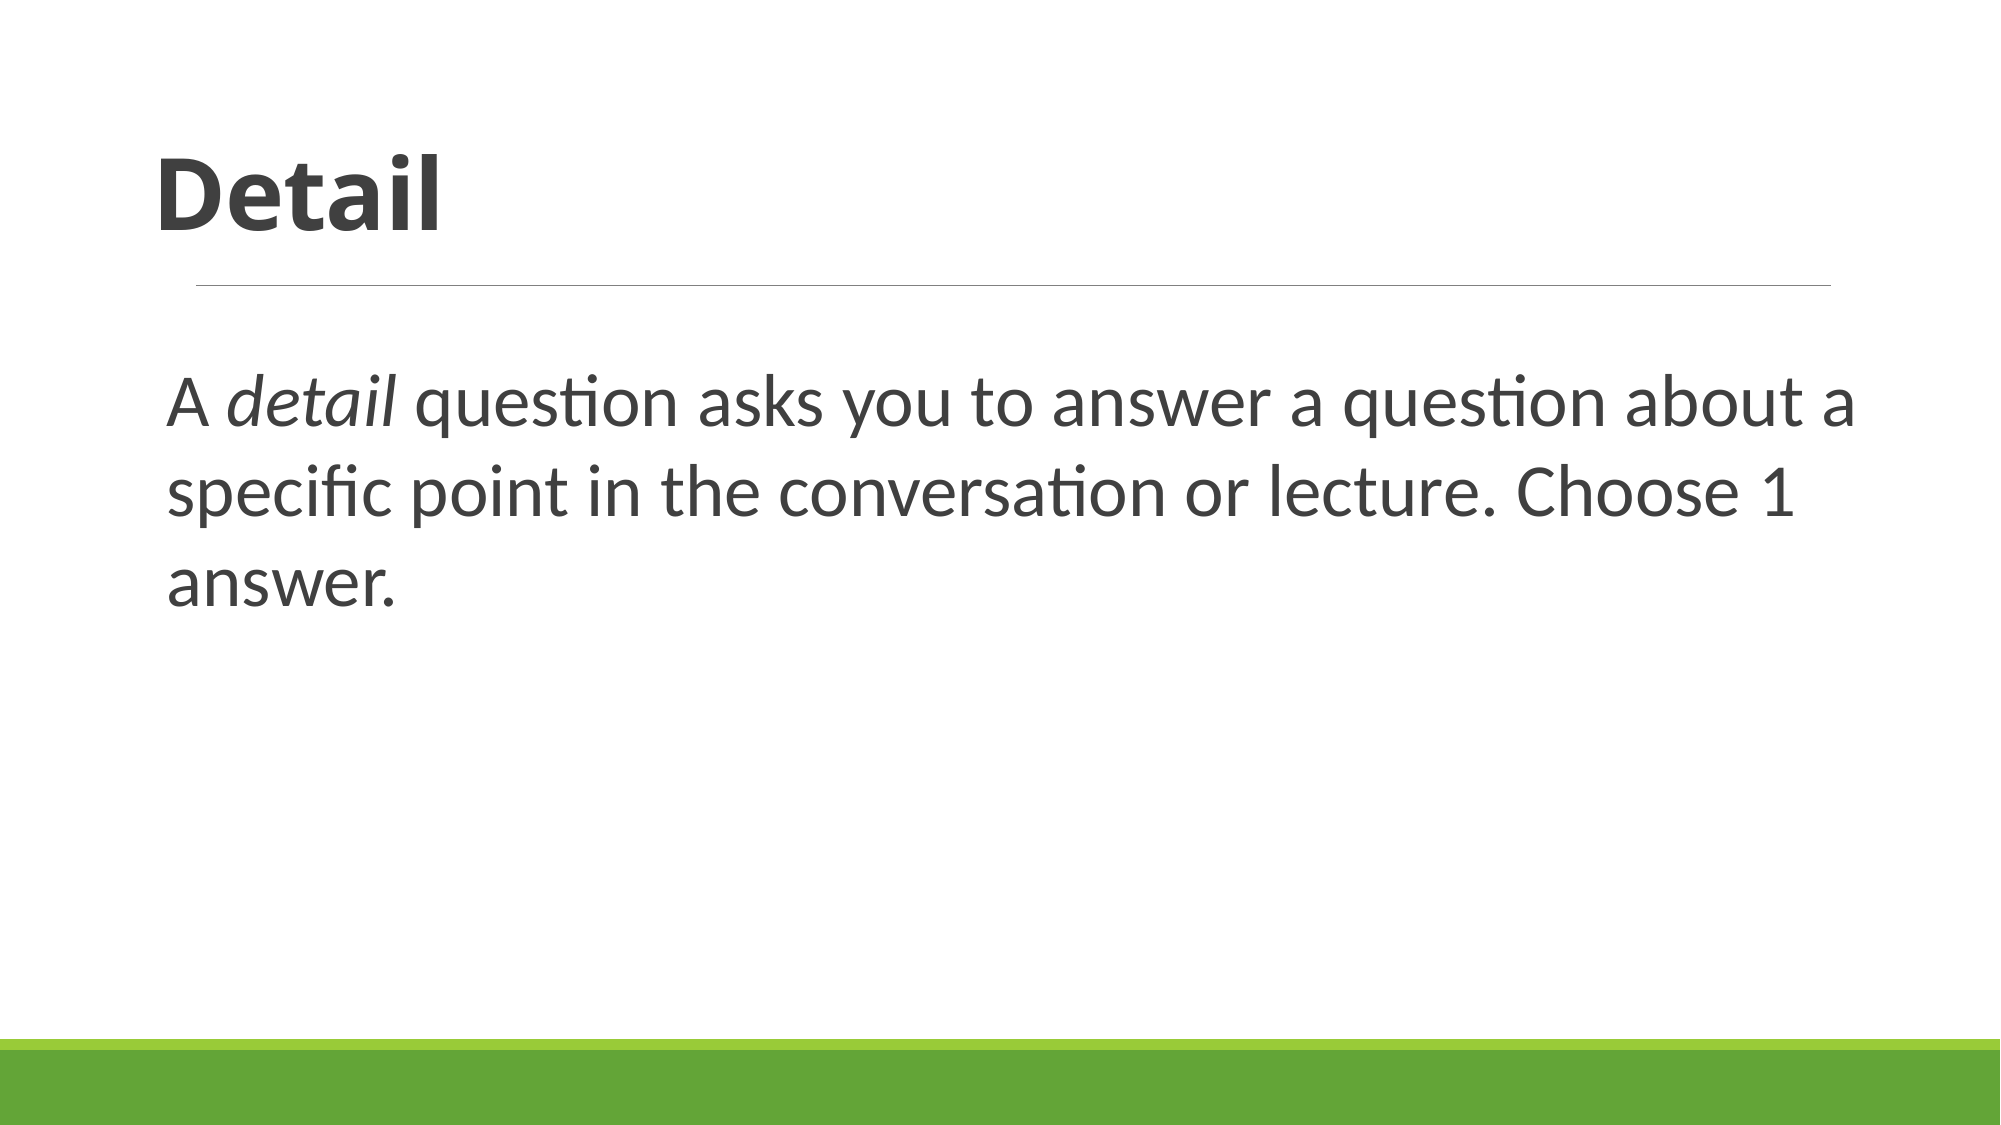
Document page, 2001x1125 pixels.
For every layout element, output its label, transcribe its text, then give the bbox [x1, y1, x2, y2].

list A detail question asks you to answer a question about a specific point in the conversation or lecture. Choose 1 answer. [166, 343, 1863, 1014]
title Detail [137, 40, 1863, 259]
